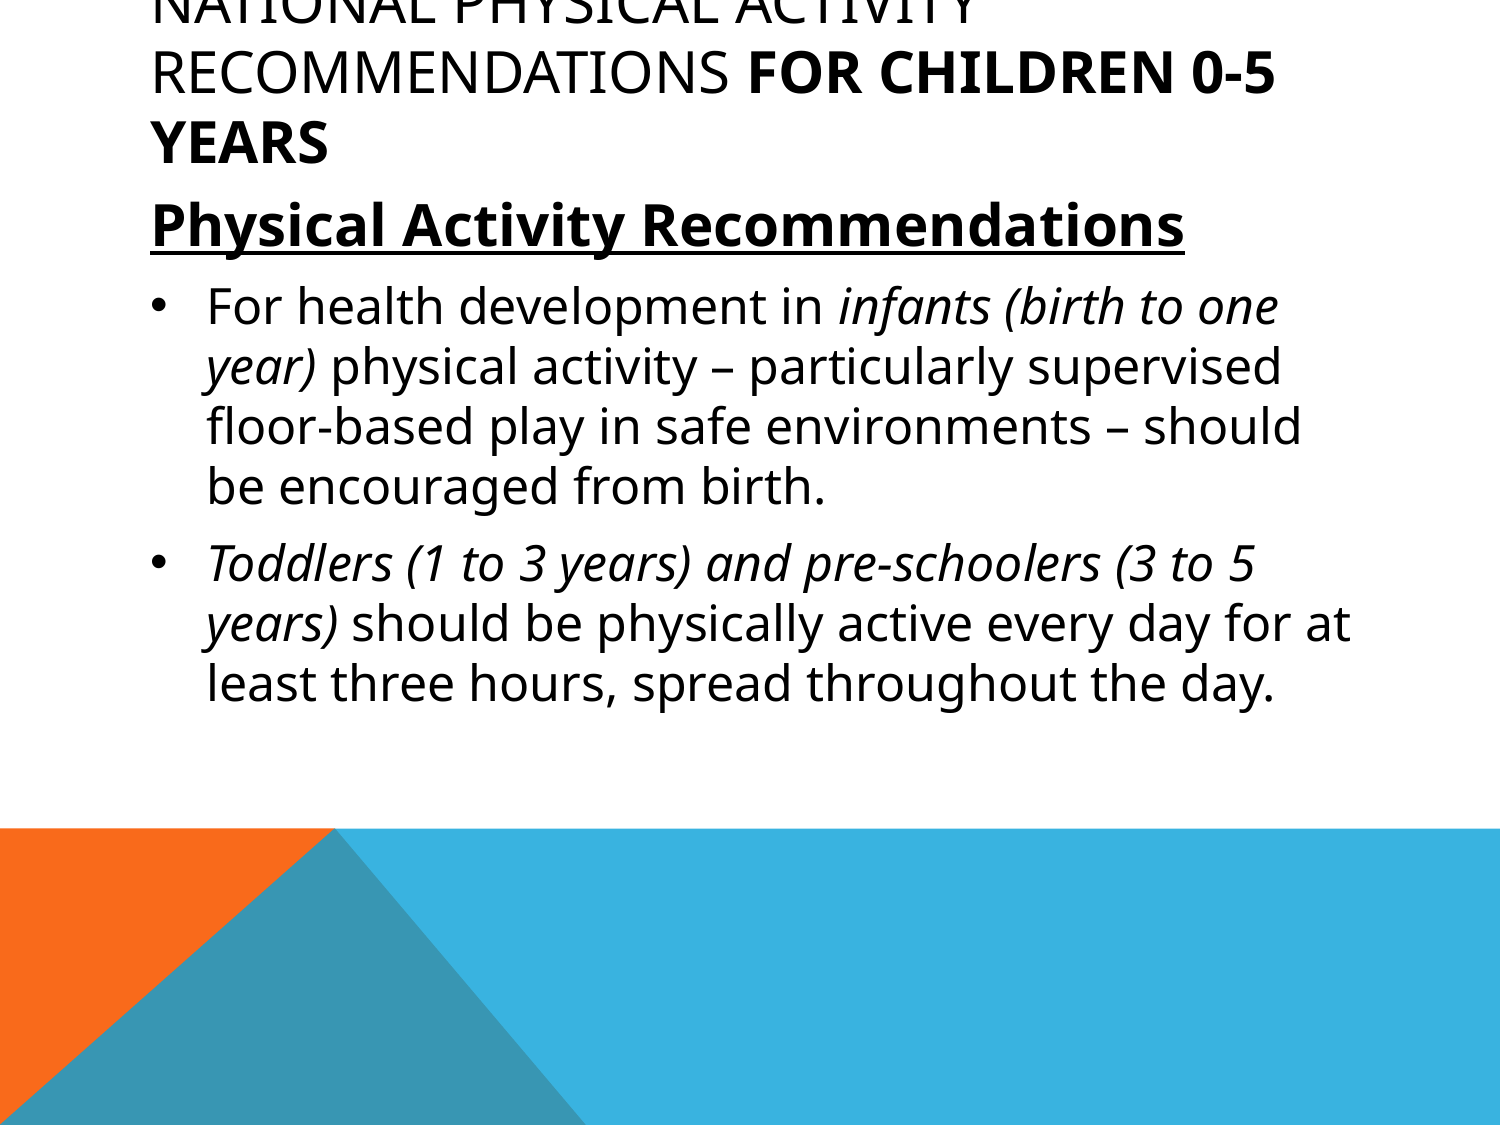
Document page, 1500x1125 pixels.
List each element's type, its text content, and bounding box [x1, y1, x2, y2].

list Physical Activity Recommendations For health development in infants (birth to one year) physical activity – particularly supervised floor-based play in safe environments – should be encouraged from birth. Toddlers (1 to 3 years) and pre-schoolers (3 to 5 years) should be physically active every day for at least three hours, spread throughout the day. [135, 180, 1369, 768]
title National Physical Activity Recommendations for Children 0-5 years [135, 60, 1369, 150]
